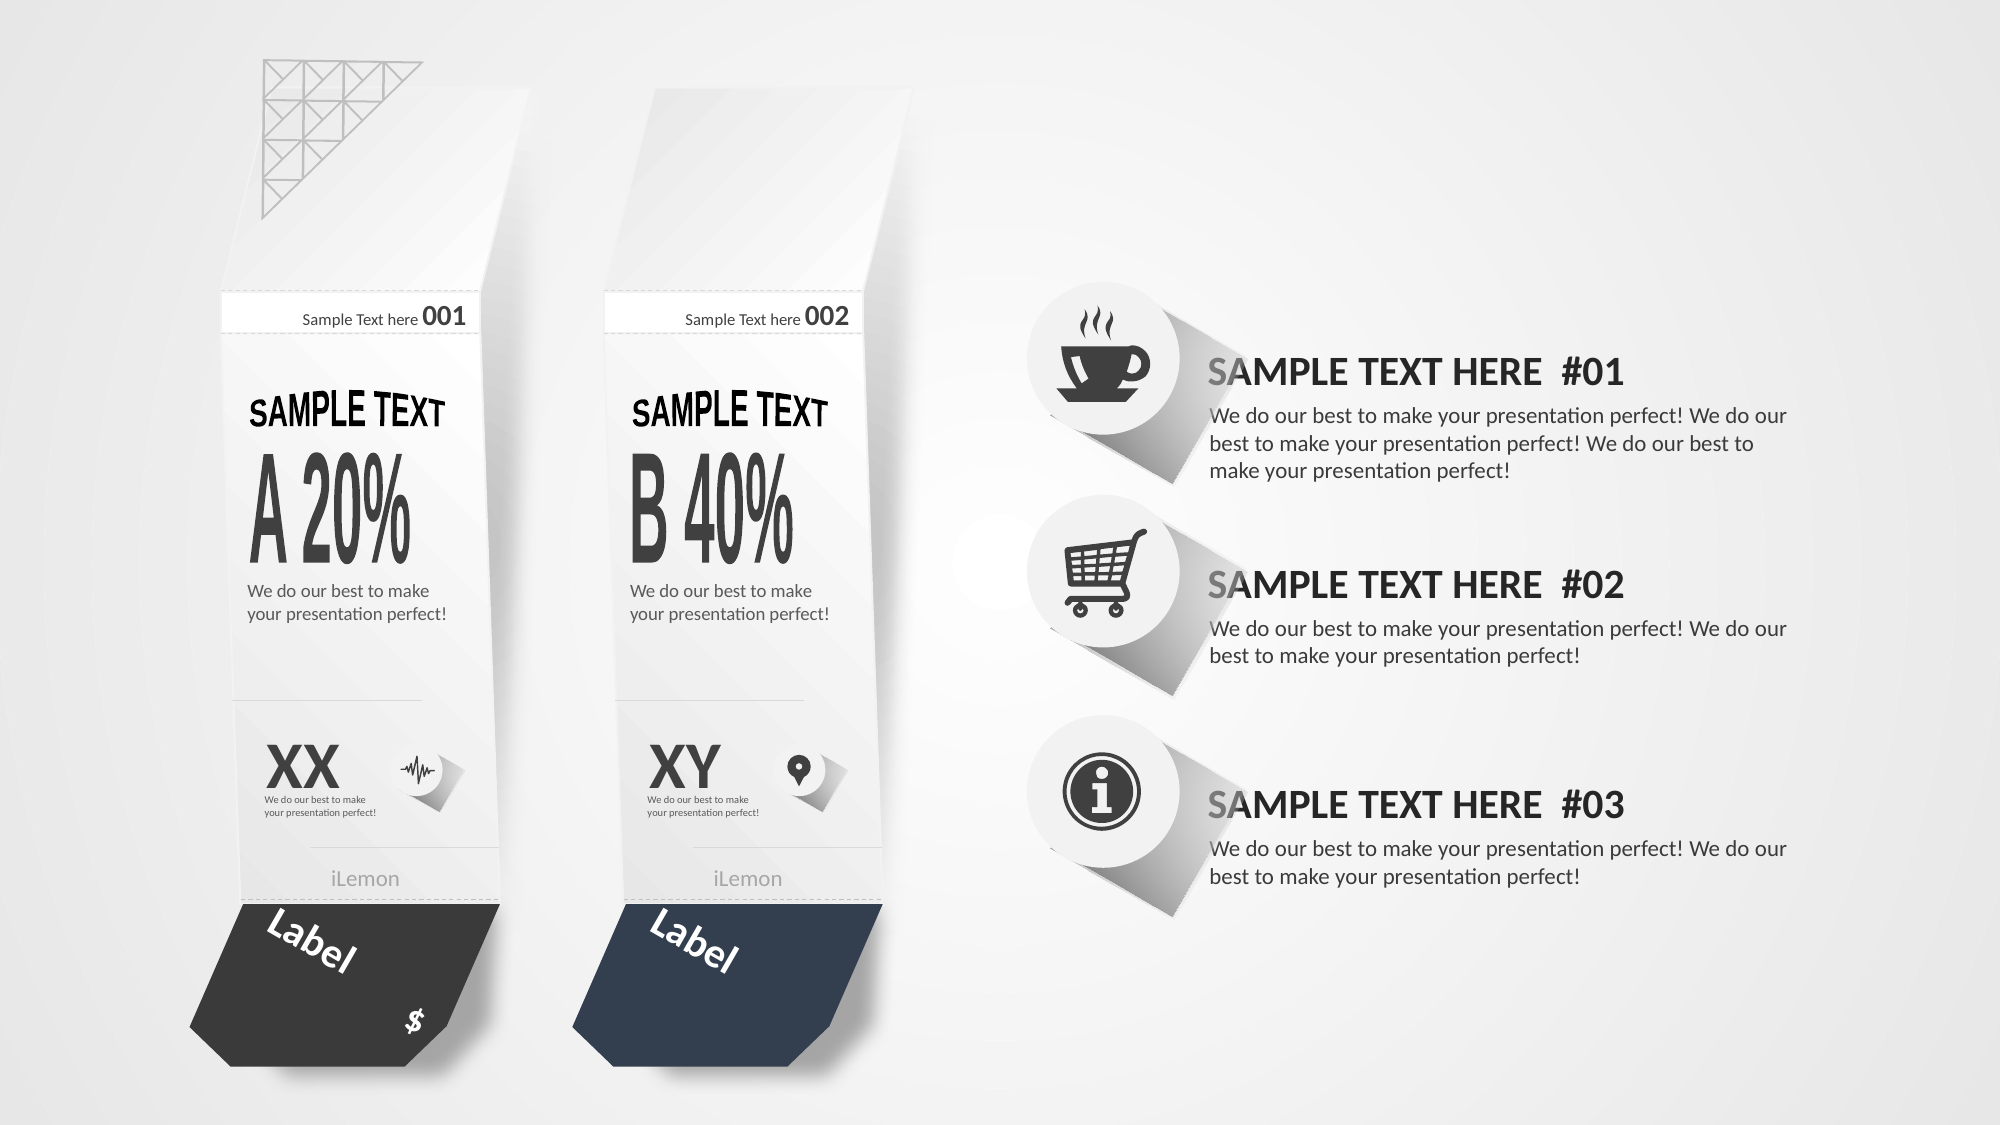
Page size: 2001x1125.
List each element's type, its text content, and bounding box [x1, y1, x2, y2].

text_box We do our best to make your presentation perfect! We do our best to make your presentation perfect! We do our best to make your presentation perfect! [1194, 393, 1823, 491]
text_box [1027, 495, 1221, 675]
text_box We do our best to make your presentation perfect! We do our best to make your presentation perfect! [1194, 606, 1823, 676]
text_box We do our best to make your presentation perfect! We do our best to make your presentation perfect! [1194, 826, 1823, 897]
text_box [572, 19, 939, 1096]
text_box SAMPLE TEXT HERE #02 [1221, 549, 1648, 606]
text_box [1027, 716, 1221, 895]
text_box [391, 744, 456, 805]
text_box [1027, 282, 1221, 462]
text_box SAMPLE TEXT HERE #01 [1221, 336, 1648, 393]
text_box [189, 19, 556, 1096]
text_box SAMPLE TEXT HERE #03 [1221, 769, 1648, 826]
